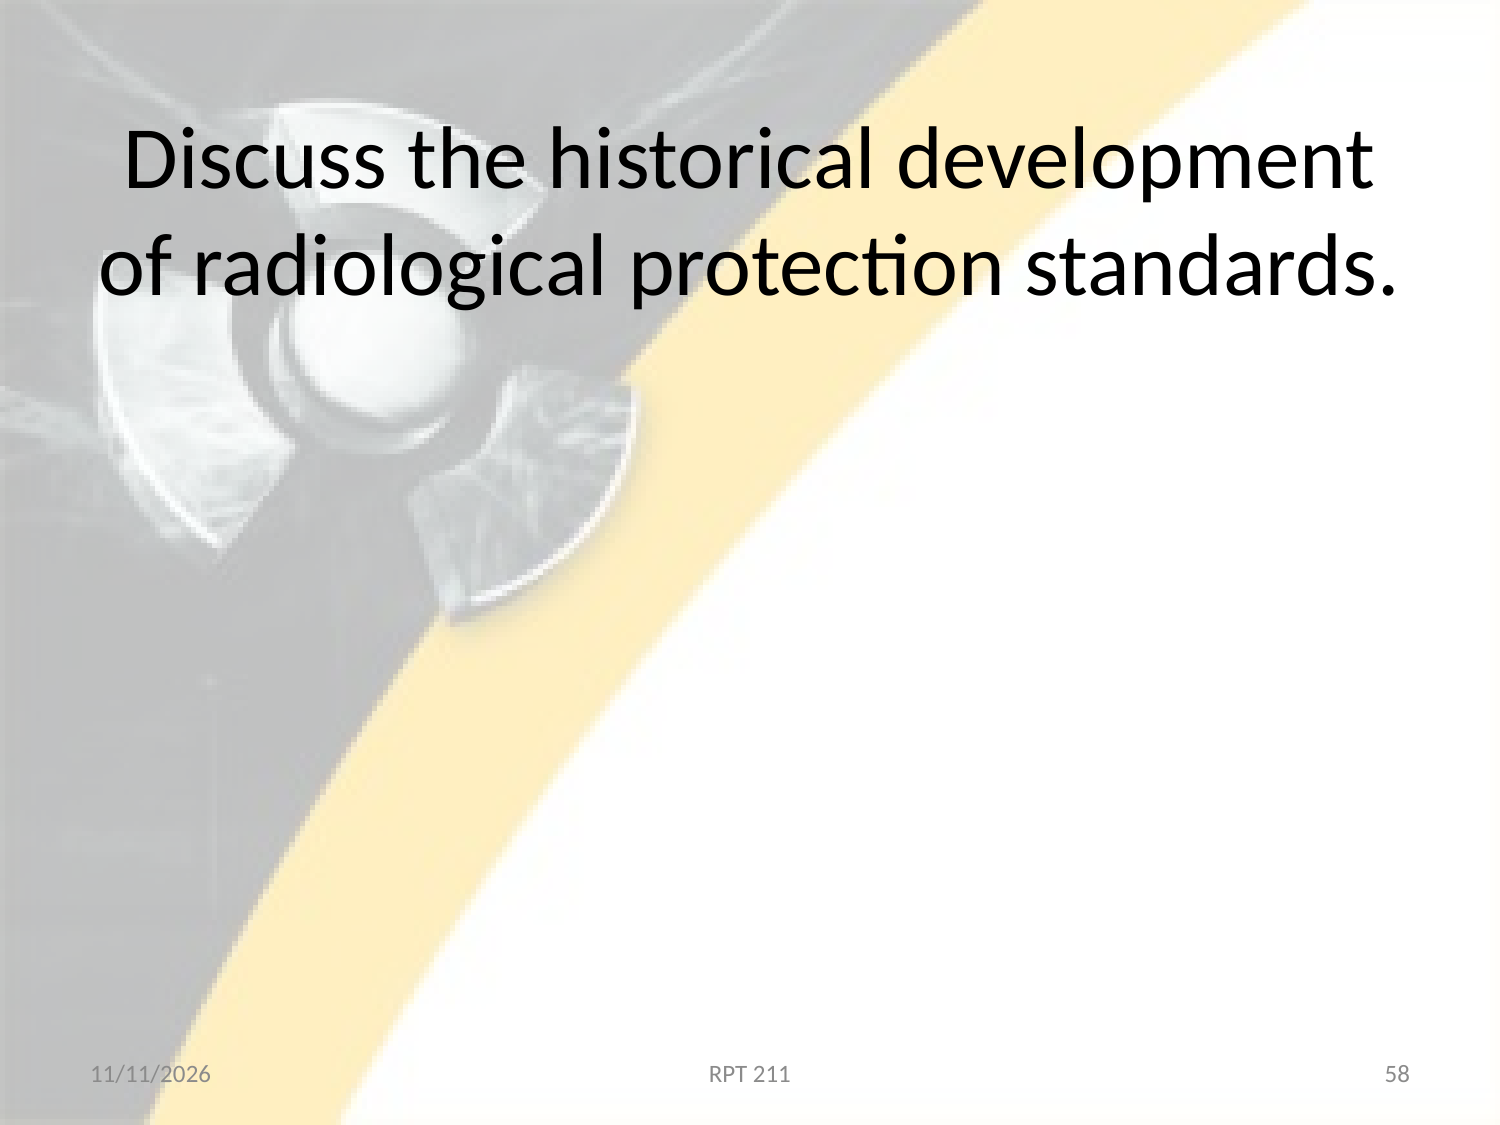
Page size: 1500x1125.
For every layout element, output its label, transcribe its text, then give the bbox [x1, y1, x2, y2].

title Discuss the historical development of radiological protection standards. [75, 45, 1425, 475]
slide_number 58 [1074, 1042, 1425, 1103]
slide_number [75, 1042, 425, 1103]
footer RPT 211 [512, 1042, 988, 1103]
